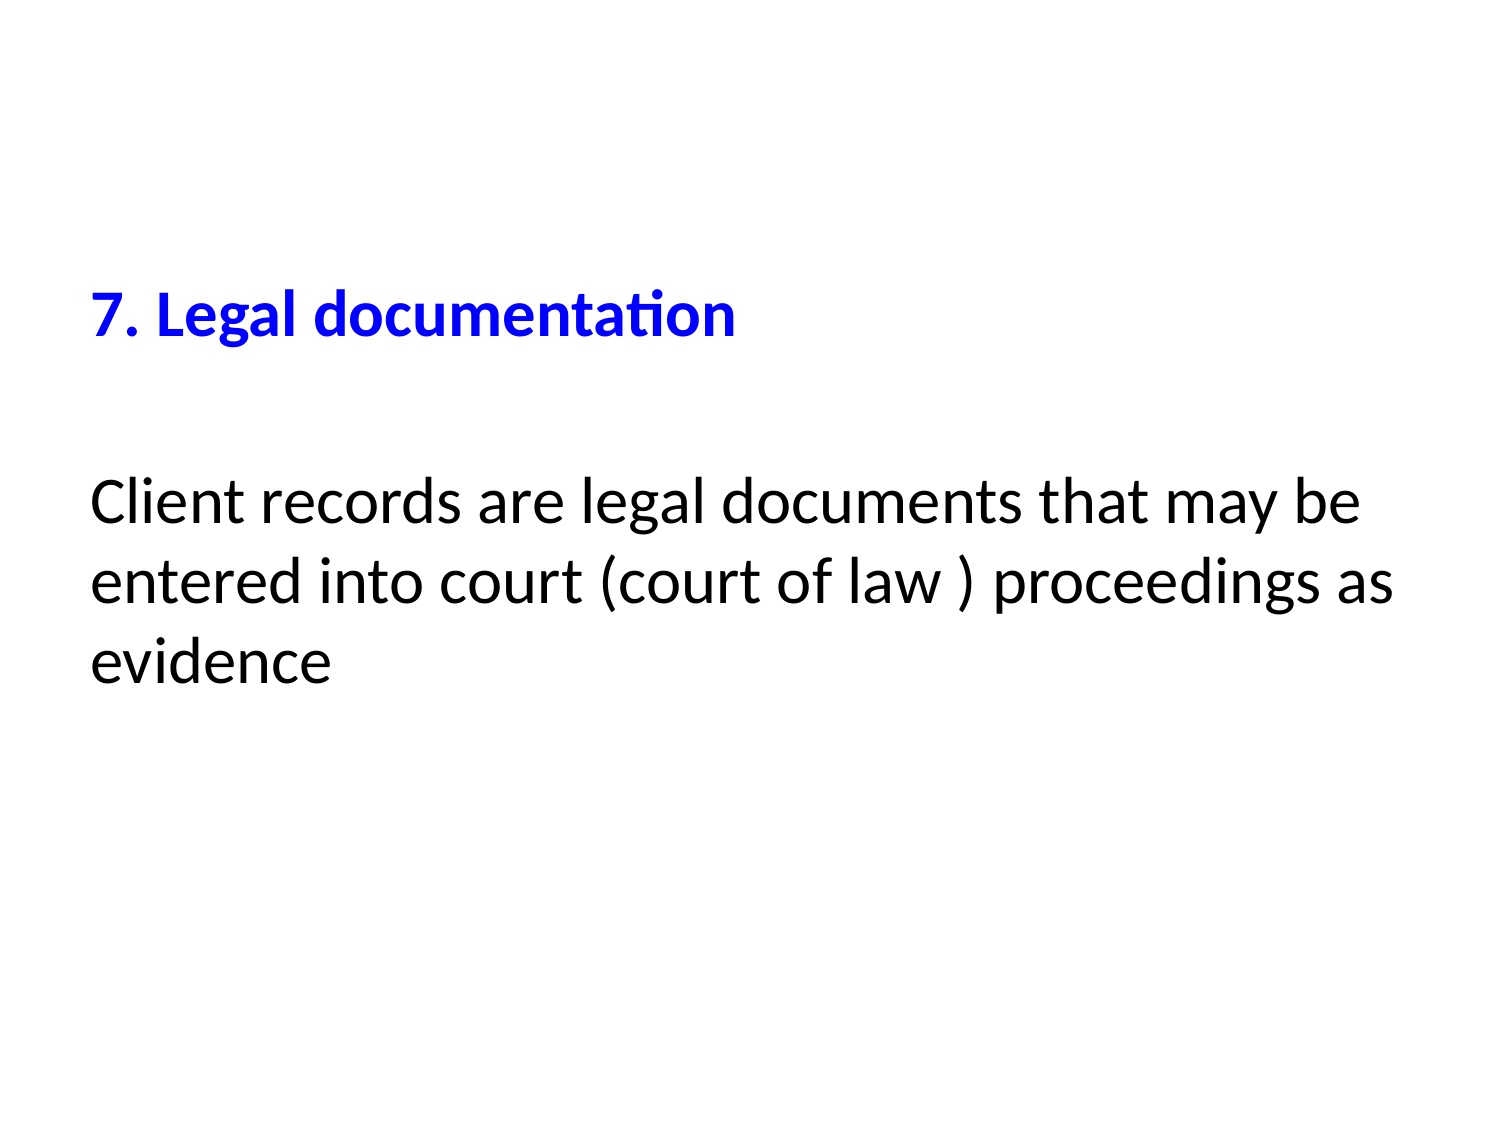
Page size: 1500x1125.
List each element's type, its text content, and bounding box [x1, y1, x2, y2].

list 7. Legal documentation Client records are legal documents that may be entered into court (court of law ) proceedings as evidence [75, 262, 1425, 1005]
